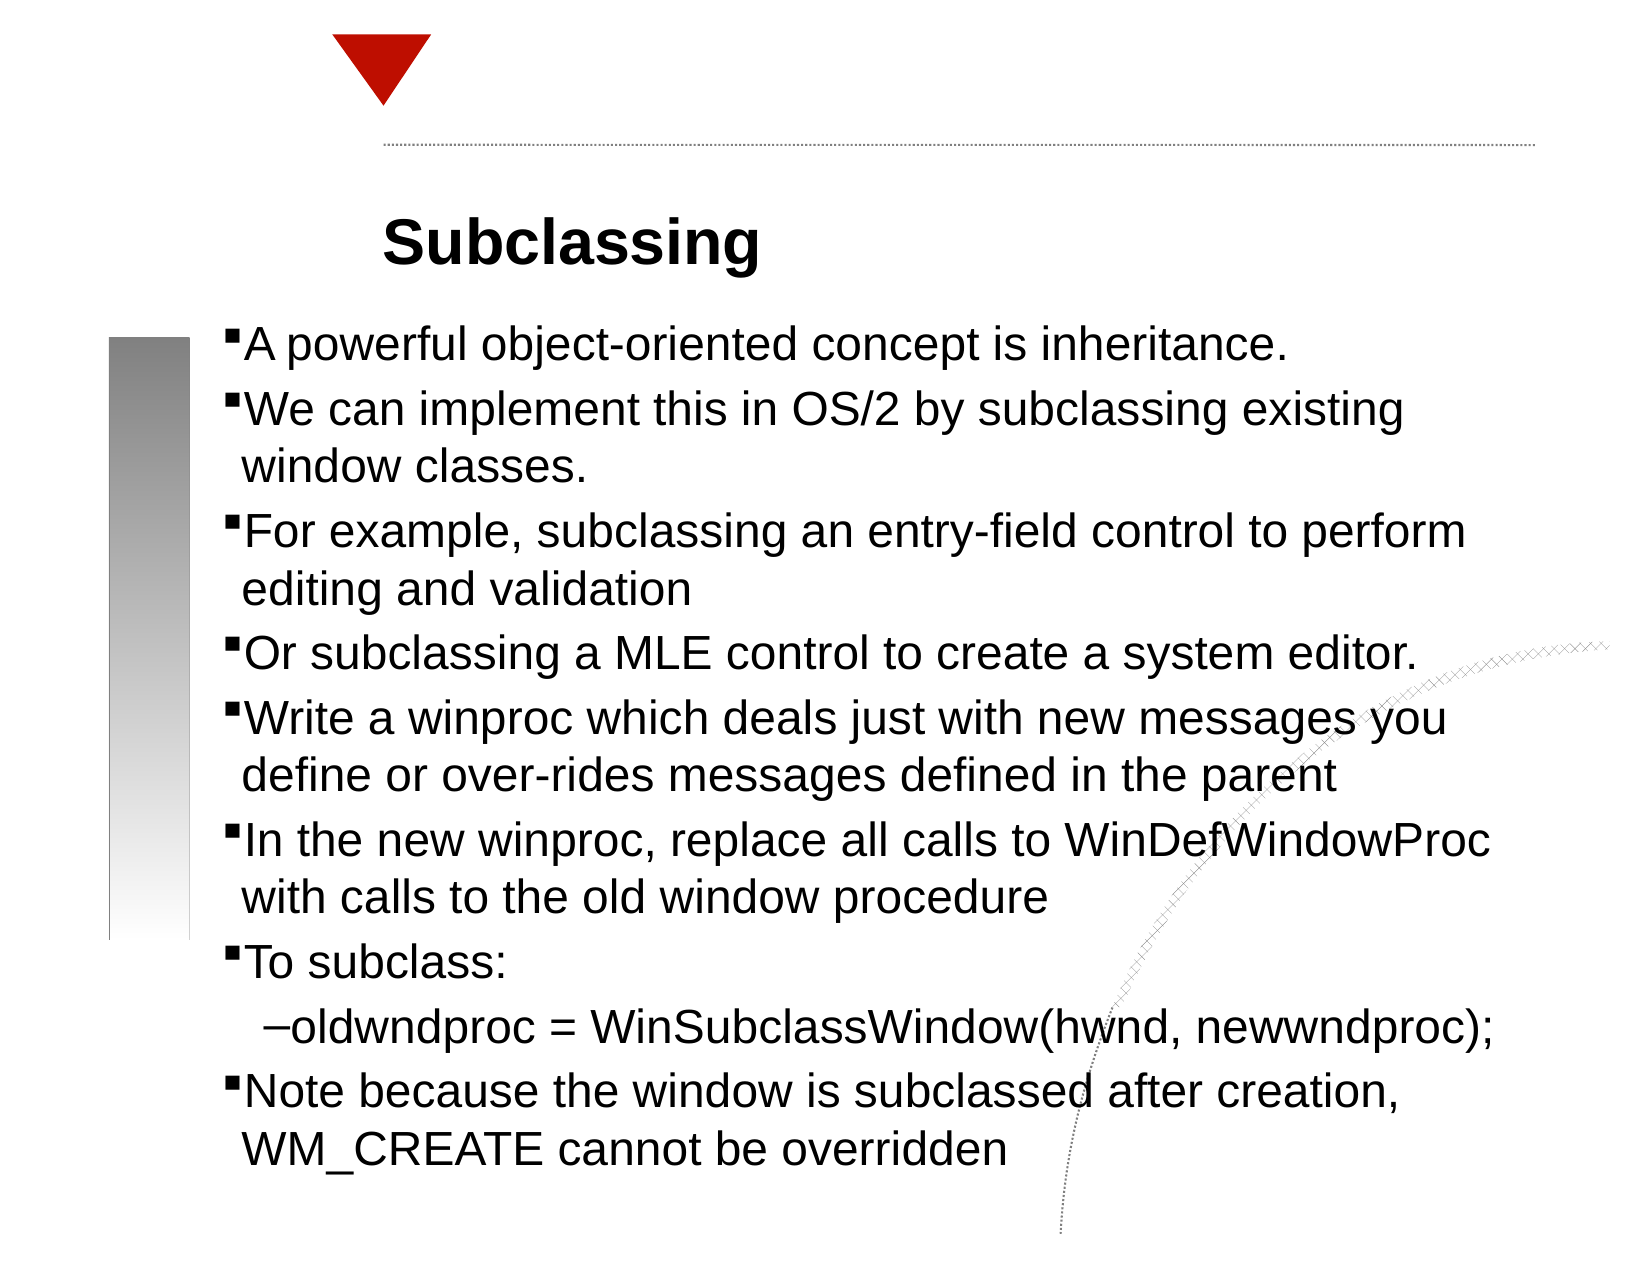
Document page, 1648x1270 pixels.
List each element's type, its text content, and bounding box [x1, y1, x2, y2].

text_box Subclassing [382, 199, 1539, 278]
text_box A powerful object-oriented concept is inheritance. We can implement this in OS/2 by subclassing existing window classes. For example, subclassing an entry-field control to perform editing and validation Or subclassing a MLE control to create a system editor. Write a winproc which deals just with new messages you define or over-rides messages defined in the parent In the new winproc, replace all calls to WinDefWindowProc with calls to the old window procedure To subclass: oldwndproc = WinSubclassWindow(hwnd, newwndproc); Note because the window is subclassed after creation, WM_CREATE cannot be overridden [221, 312, 1532, 1175]
